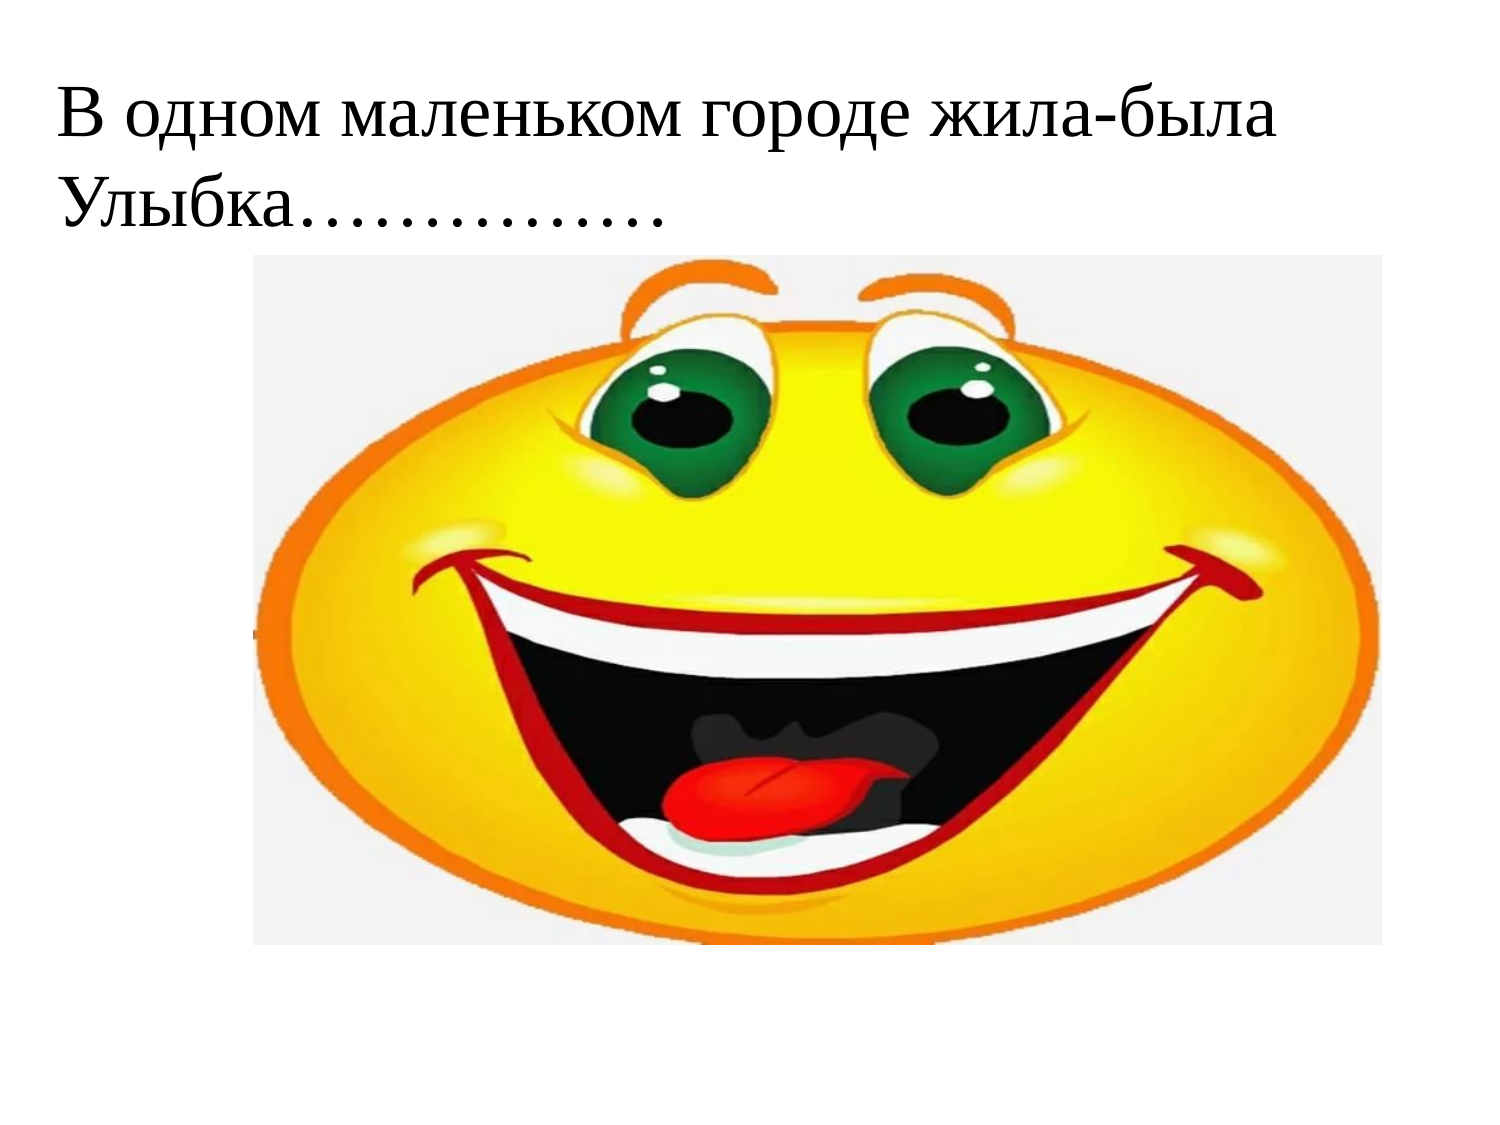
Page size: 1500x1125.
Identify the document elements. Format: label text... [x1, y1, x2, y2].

text_box В одном маленьком городе жила-была Улыбка…………… [41, 54, 1377, 250]
picture [253, 255, 1383, 945]
